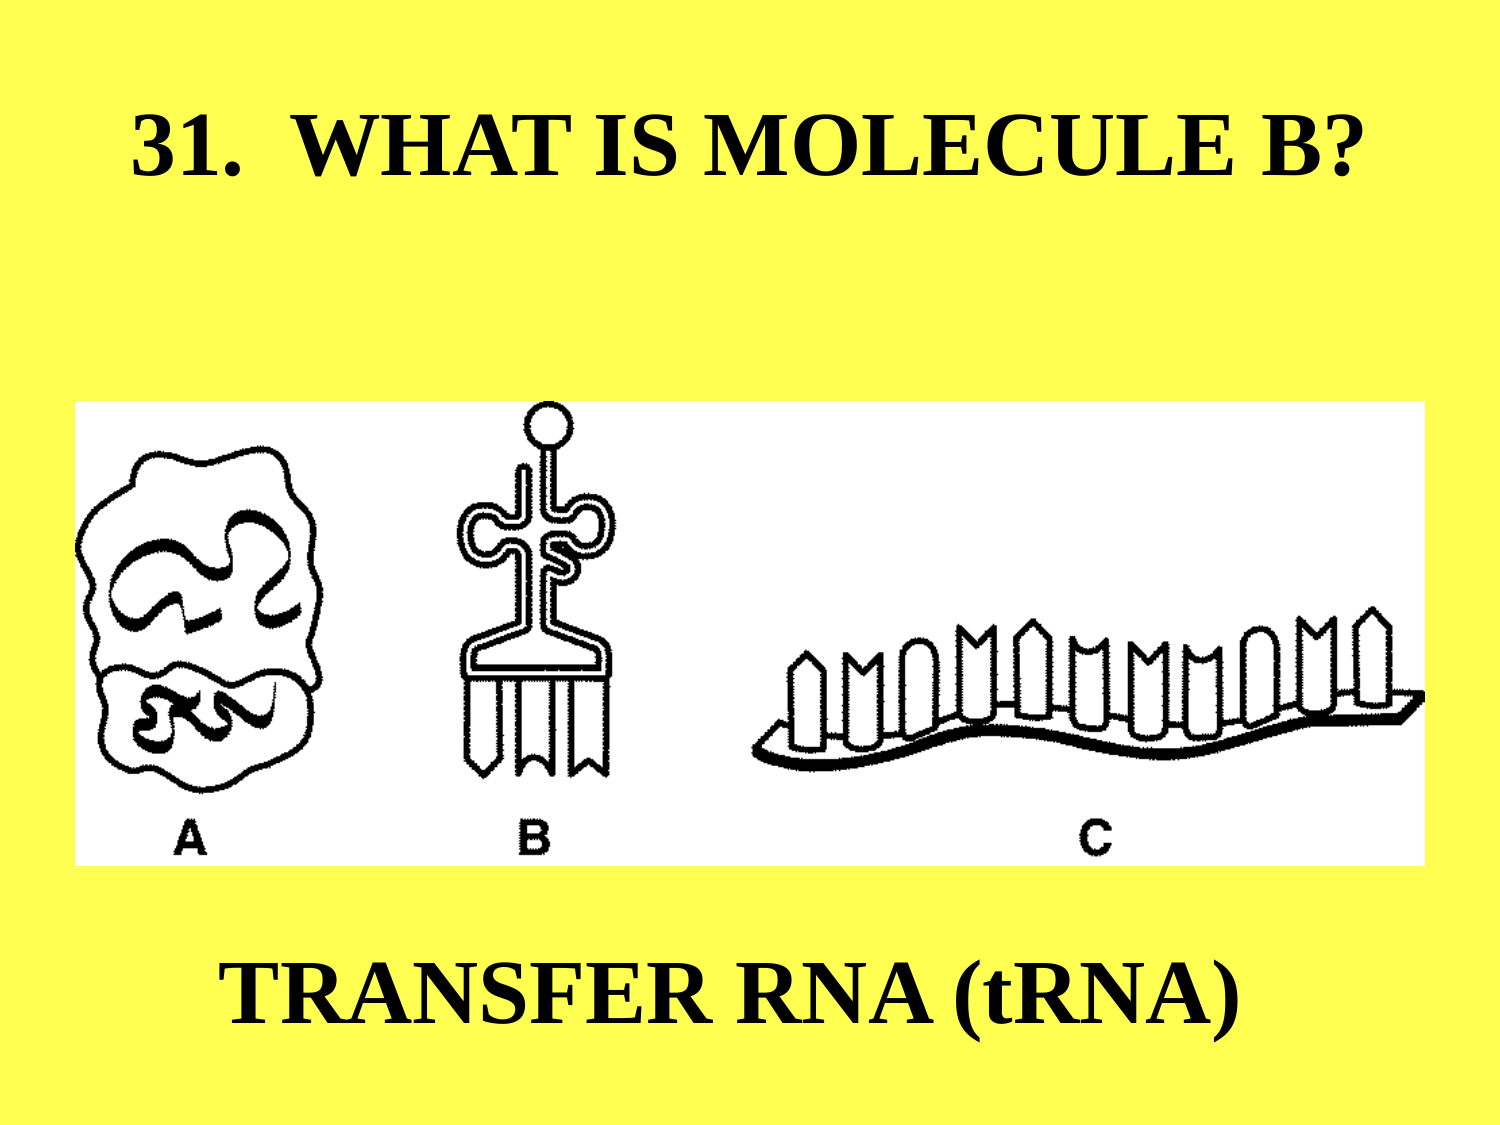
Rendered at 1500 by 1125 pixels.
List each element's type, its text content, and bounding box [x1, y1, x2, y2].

title 31. WHAT IS MOLECULE B? [75, 45, 1425, 233]
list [74, 401, 1426, 867]
text_box TRANSFER RNA (tRNA) [162, 924, 1300, 1050]
